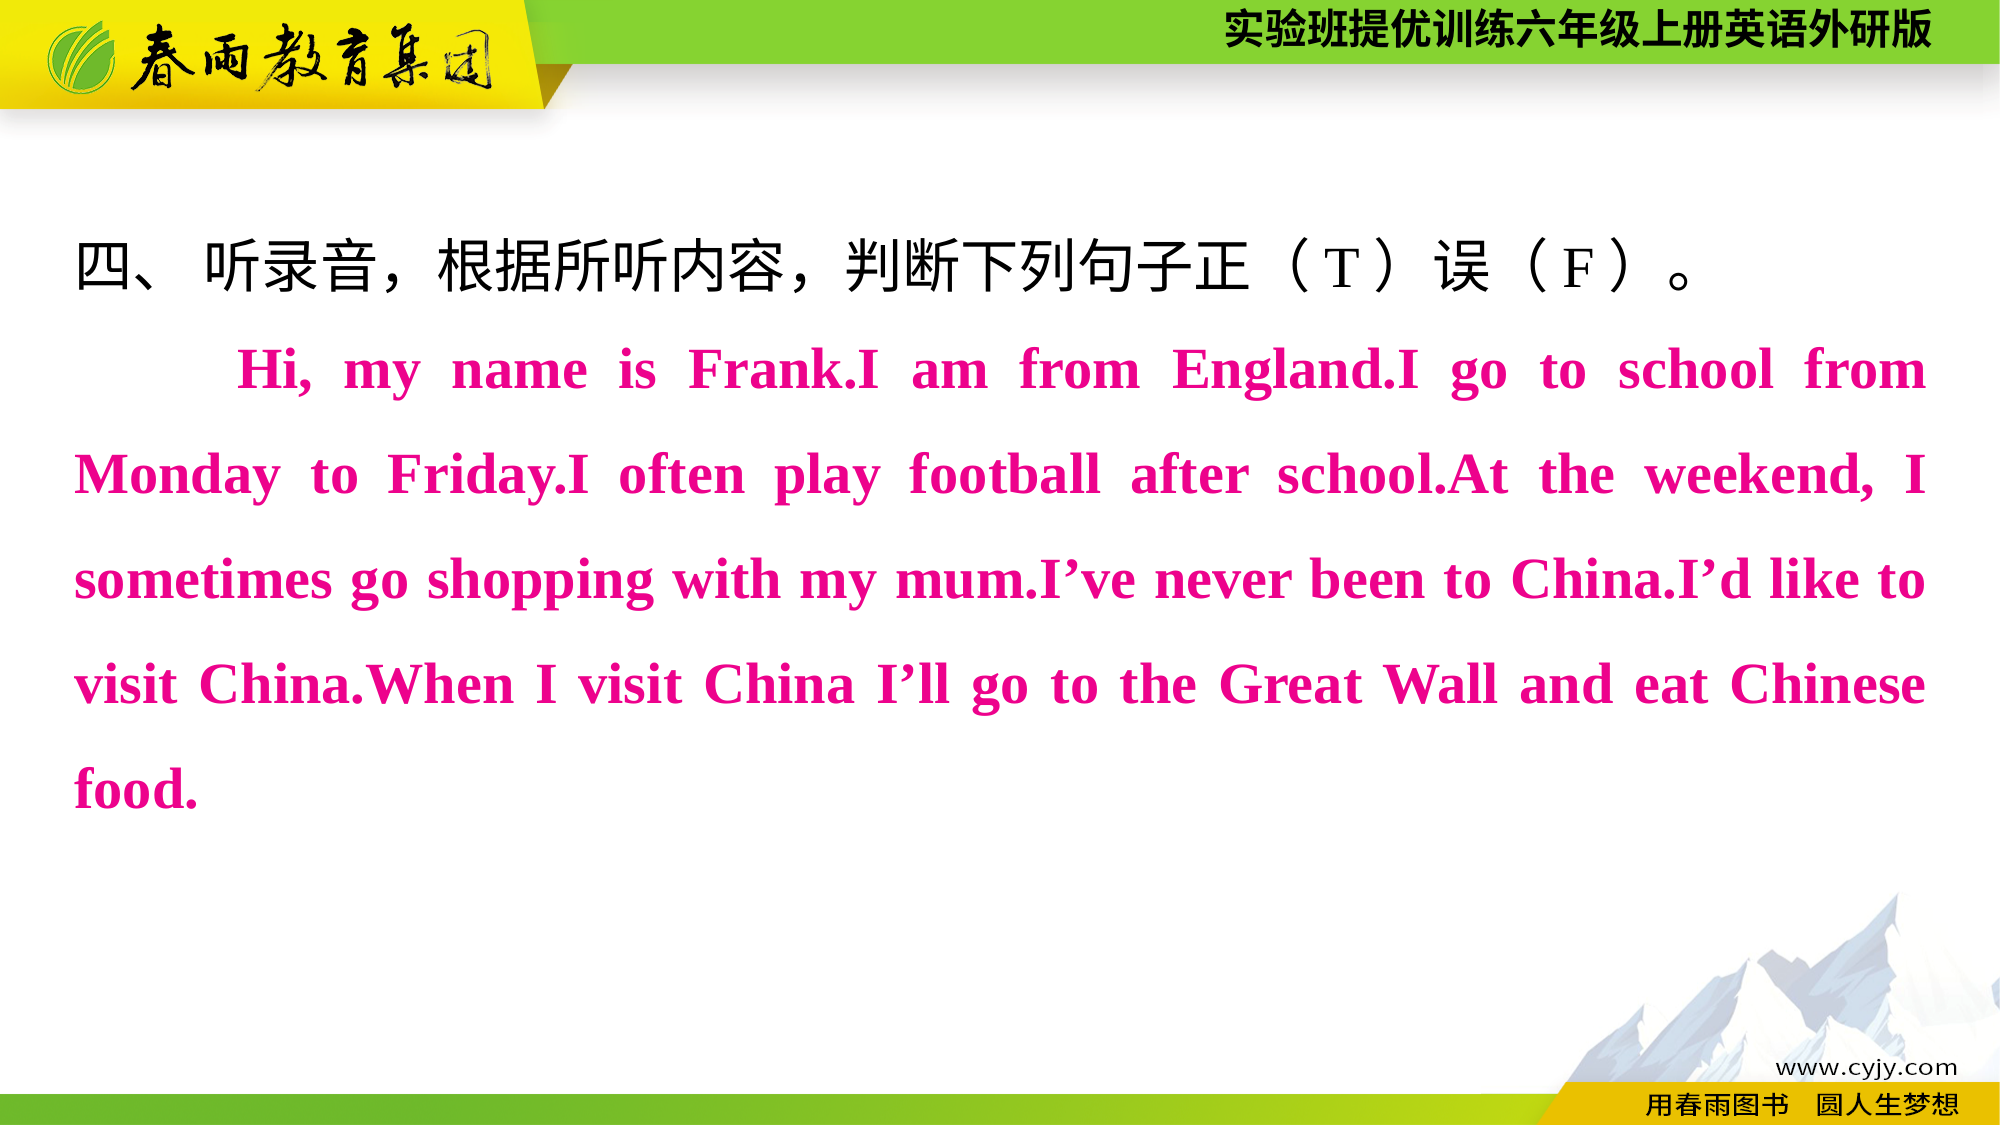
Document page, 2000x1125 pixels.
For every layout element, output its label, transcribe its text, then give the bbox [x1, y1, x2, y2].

list 四、 听录音，根据所听内容，判断下列句子正（T）误（F）。 [59, 187, 1944, 287]
text_box Hi, my name is Frank.I am from England.I go to school from Monday to Friday.I often play football after school.At the weekend, I sometimes go shopping with my mum.I’ve never been to China.I’d like to visit China.When I visit China I’ll go to the Great Wall and eat Chinese food. [59, 287, 1944, 828]
picture [0, 0, 2000, 1125]
